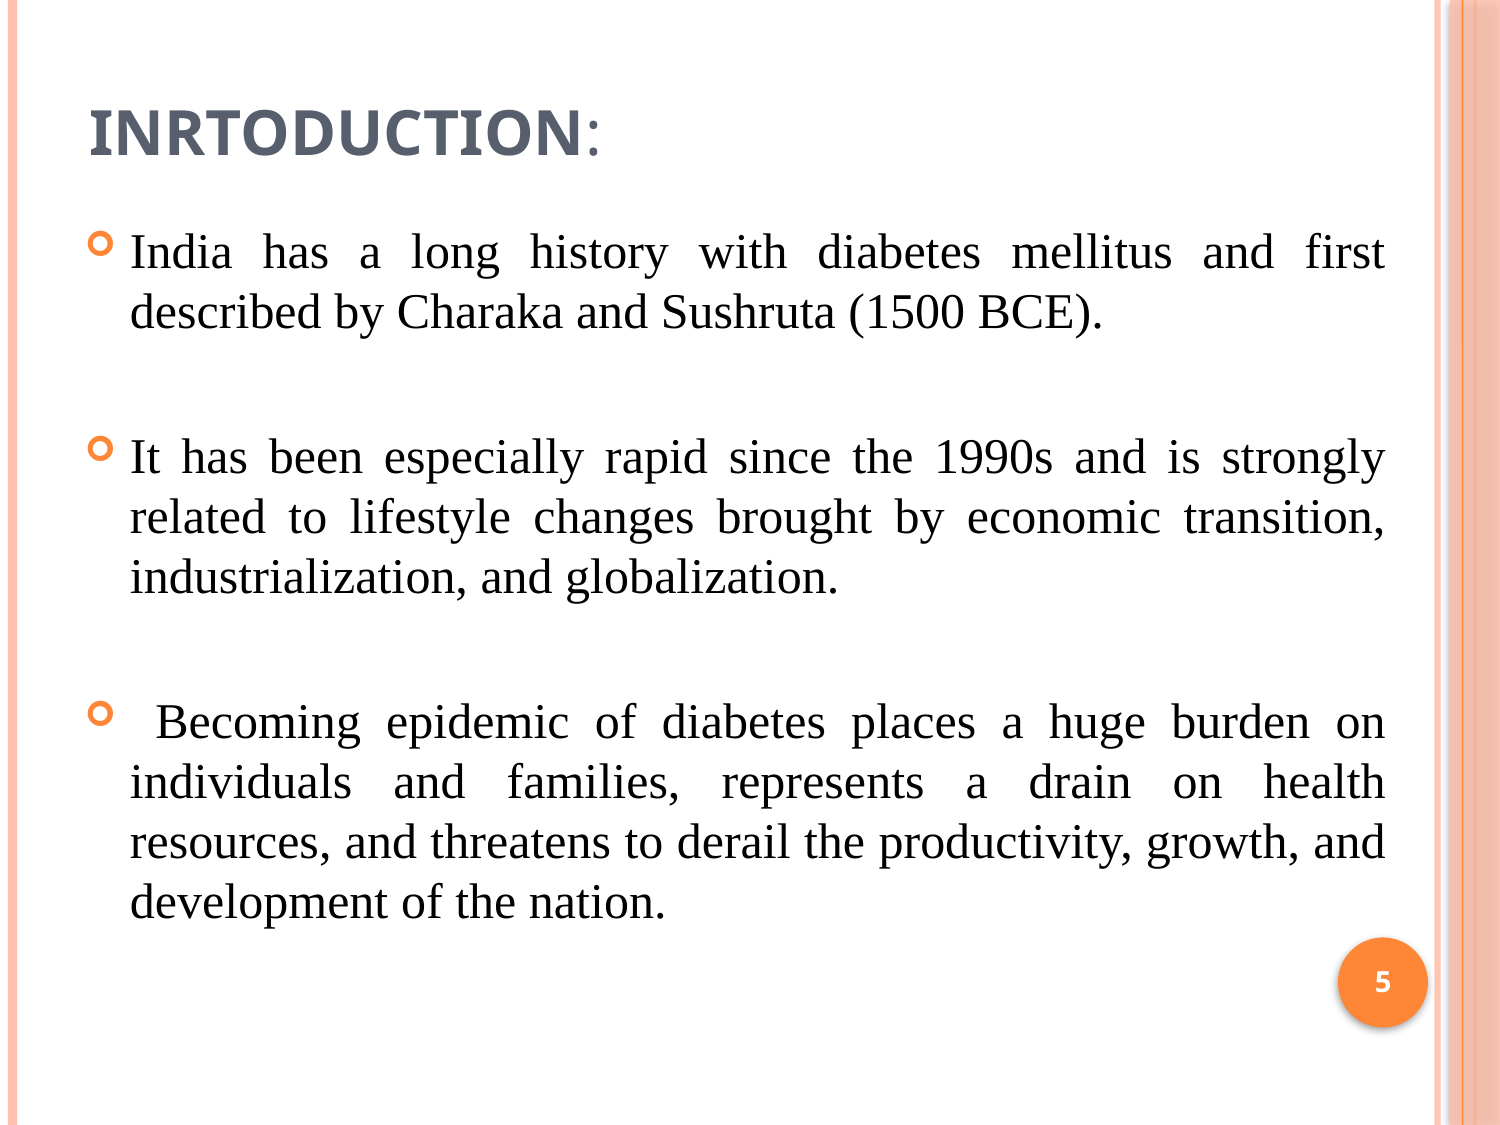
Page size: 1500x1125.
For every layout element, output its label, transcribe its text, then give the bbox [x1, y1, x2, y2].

slide_number 5 [1333, 940, 1434, 1027]
title Inrtoduction: [75, 45, 1300, 176]
list India has a long history with diabetes mellitus and first described by Charaka and Sushruta (1500 BCE). It has been especially rapid since the 1990s and is strongly related to lifestyle changes brought by economic transition, industrialization, and globalization. Becoming epidemic of diabetes places a huge burden on individuals and families, represents a drain on health resources, and threatens to derail the productivity, growth, and development of the nation. [70, 210, 1402, 1043]
